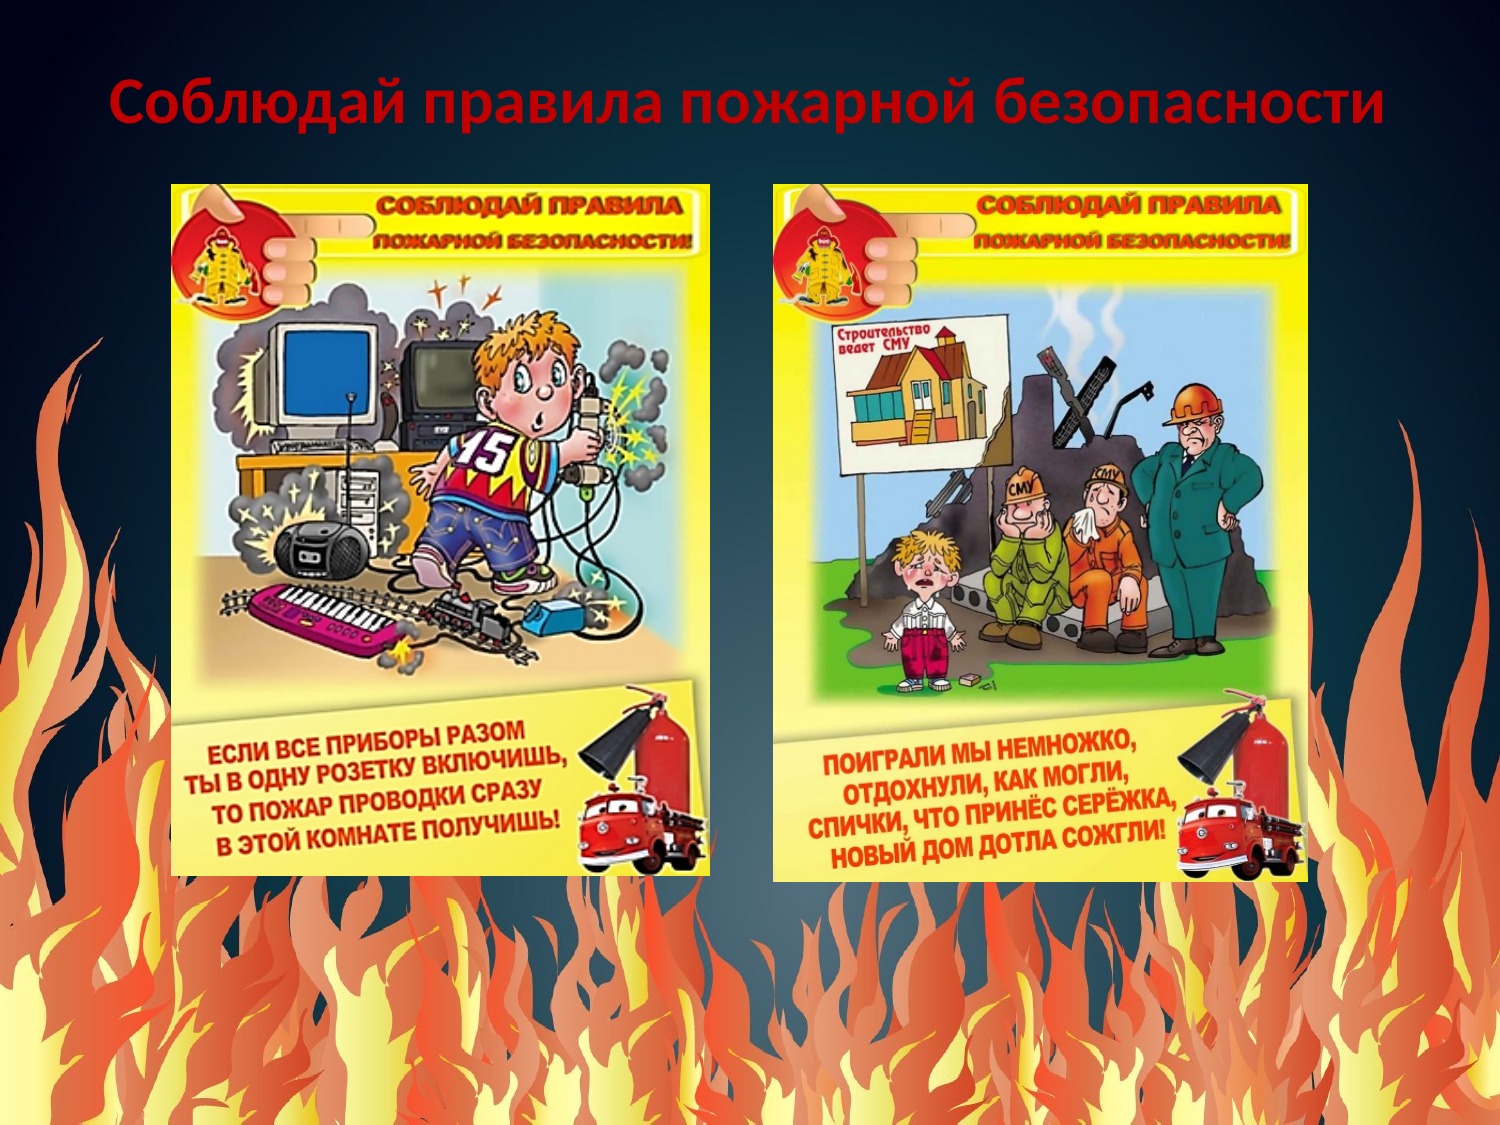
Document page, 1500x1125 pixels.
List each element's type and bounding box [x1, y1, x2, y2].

picture [0, 0, 1500, 1125]
list [773, 184, 1308, 882]
list [170, 184, 711, 876]
